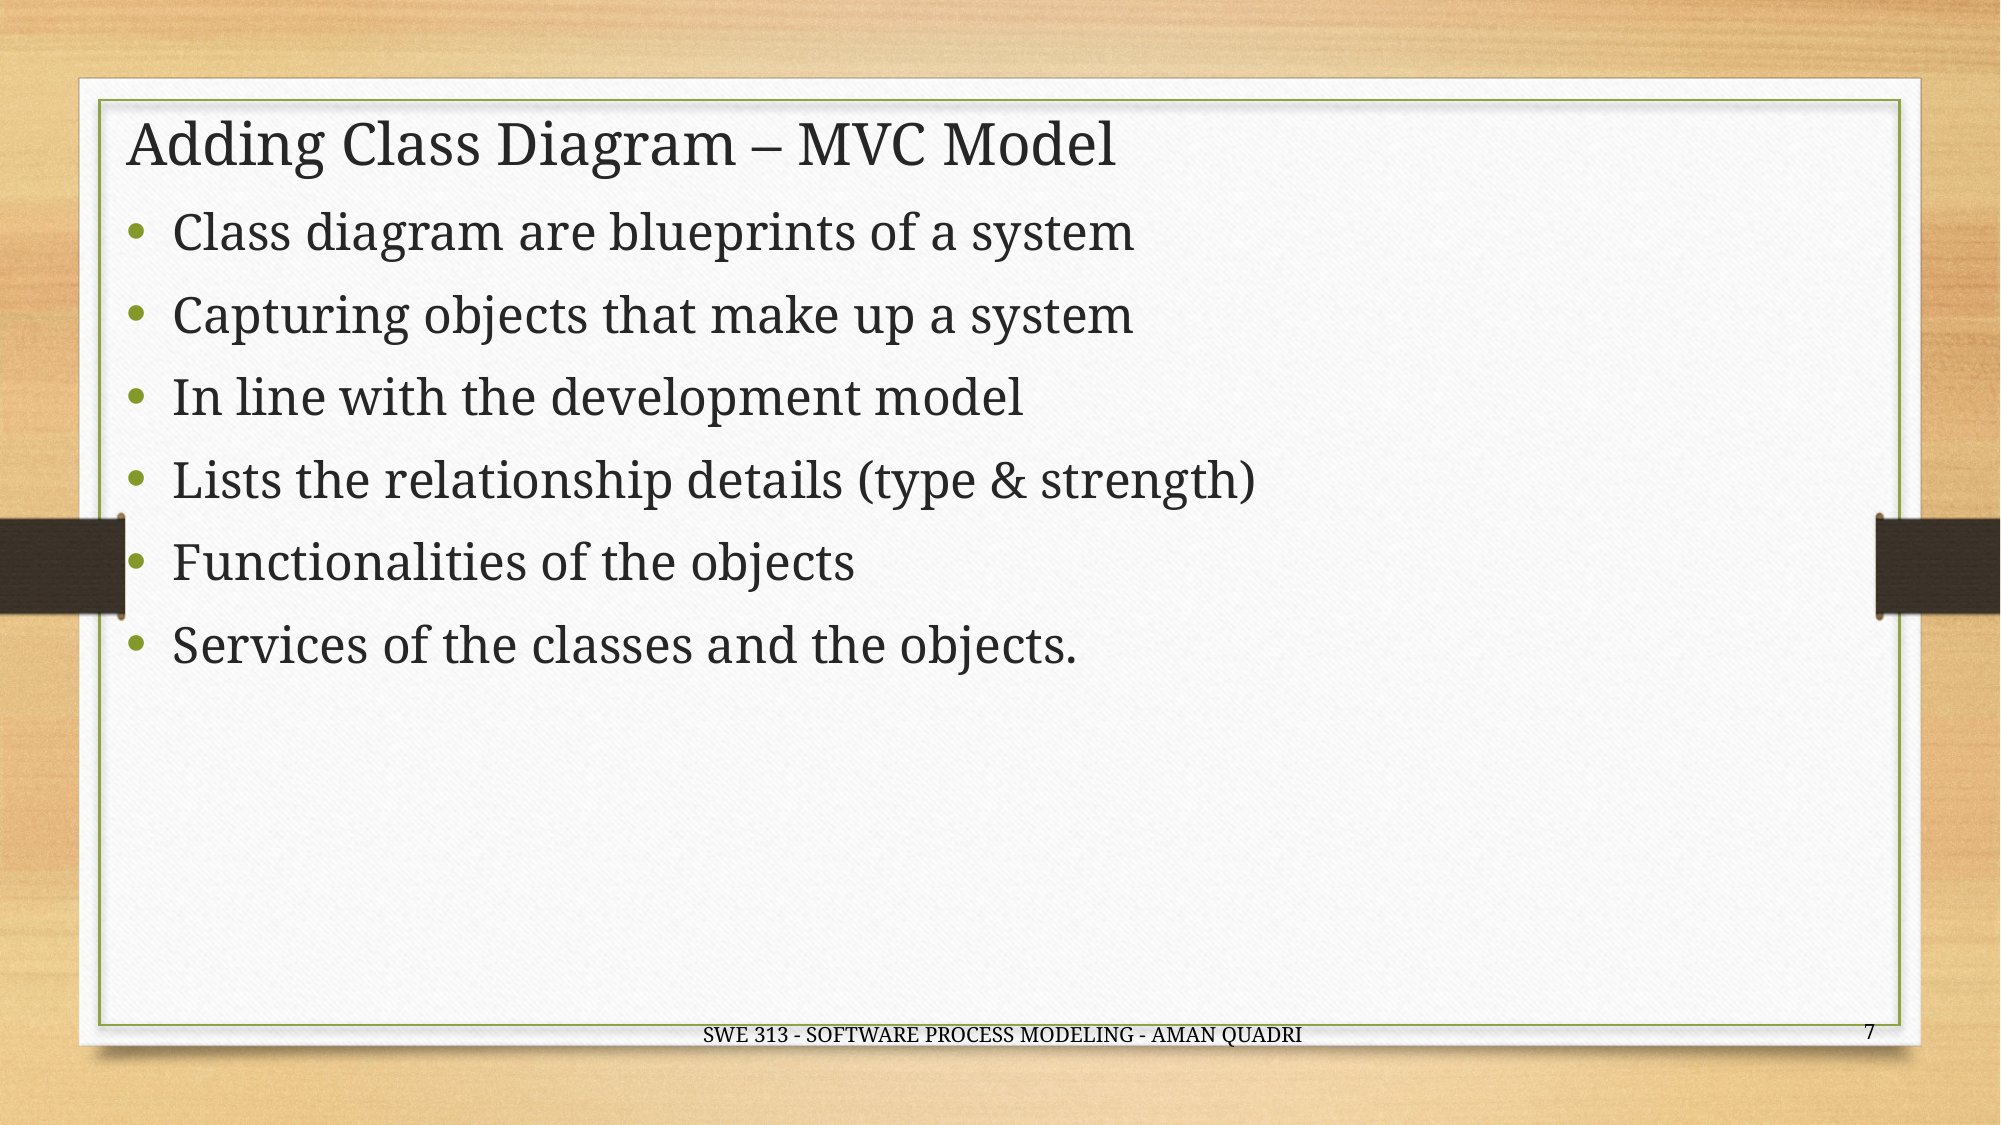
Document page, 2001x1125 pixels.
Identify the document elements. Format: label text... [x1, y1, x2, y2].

title Adding Class Diagram – MVC Model [110, 99, 1895, 185]
picture [0, 0, 2001, 1125]
list Class diagram are blueprints of a system Capturing objects that make up a system In line with the development model Lists the relationship details (type & strength) Functionalities of the objects Services of the classes and the objects. [110, 193, 1895, 1012]
footer SWE 313 - SOFTWARE PROCESS MODELING - AMAN QUADRI [403, 1020, 1602, 1049]
slide_number 7 [1801, 1010, 1891, 1056]
